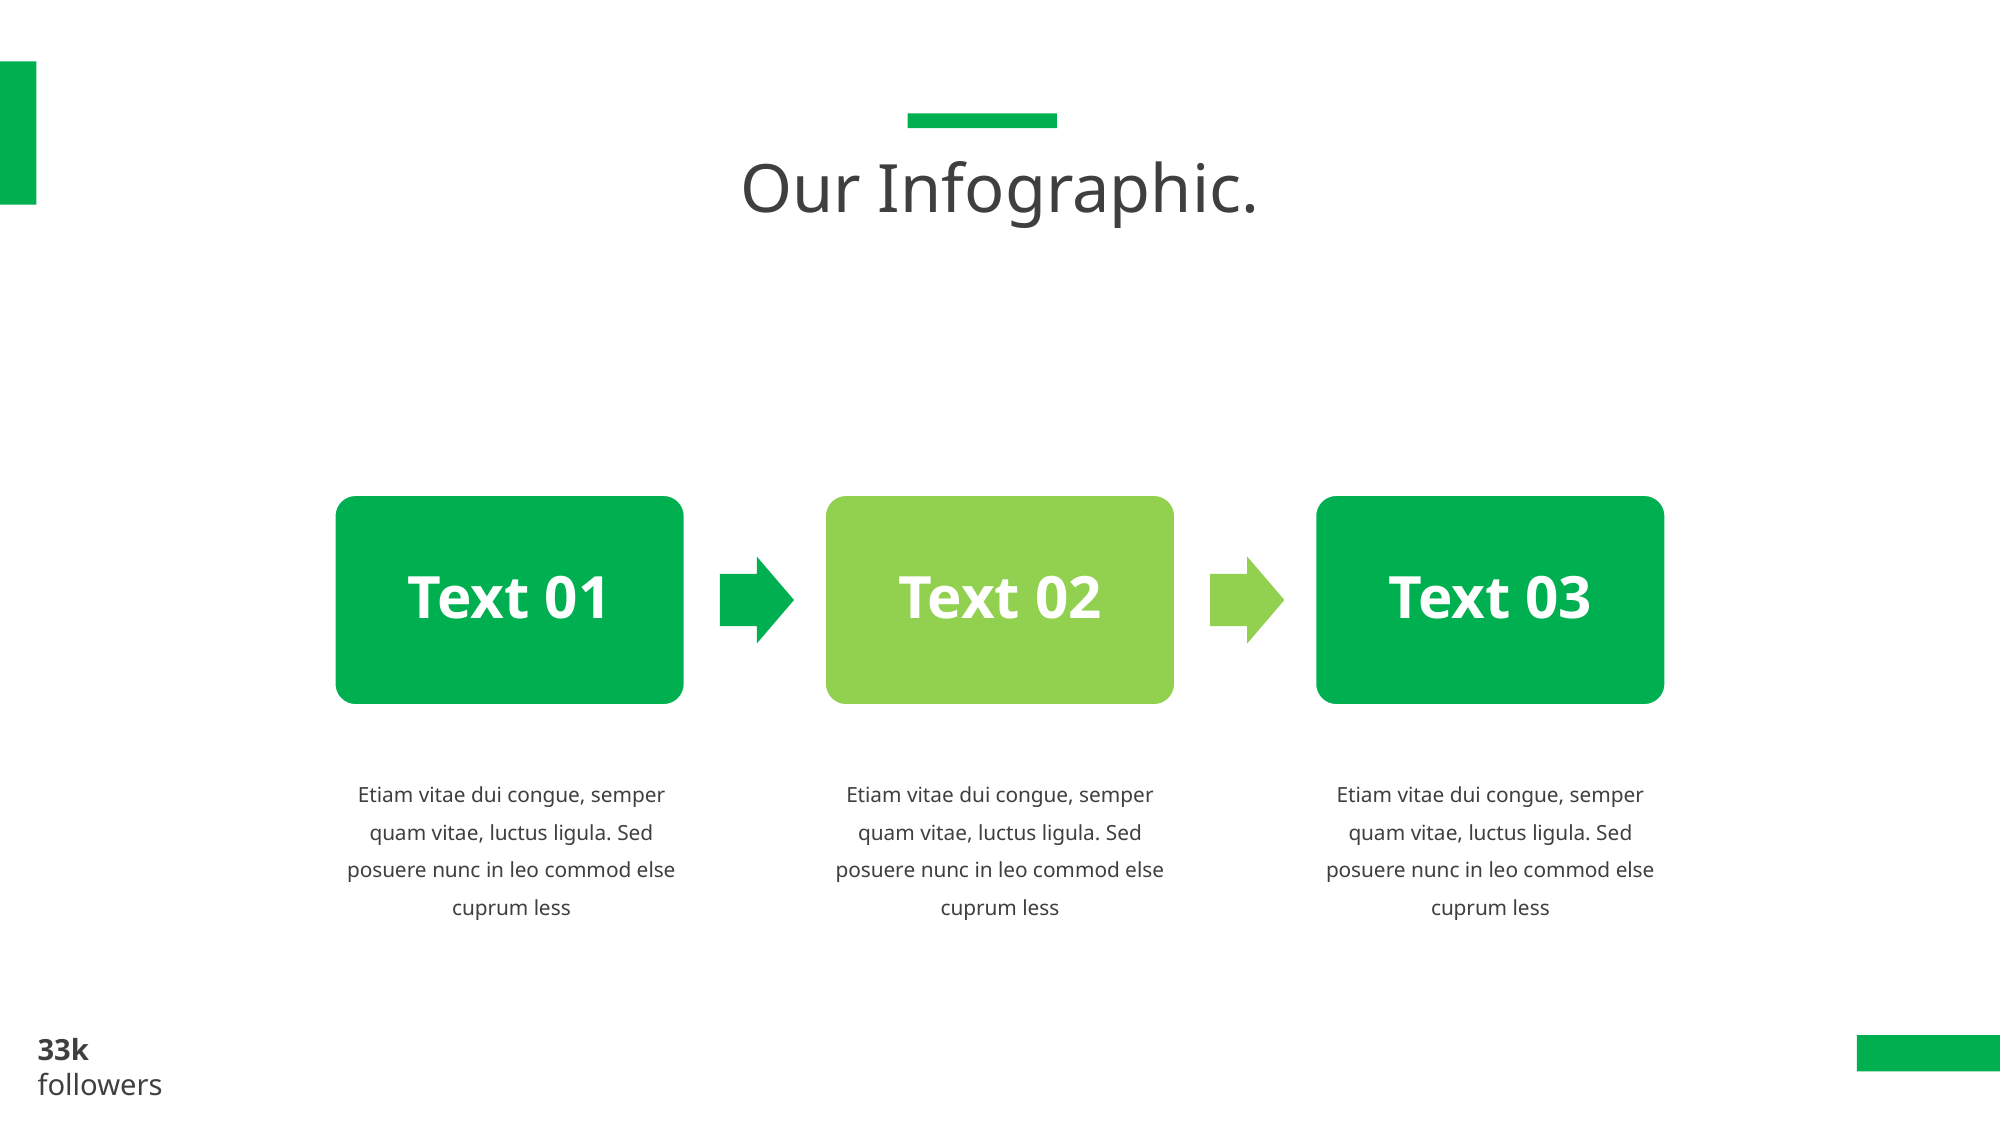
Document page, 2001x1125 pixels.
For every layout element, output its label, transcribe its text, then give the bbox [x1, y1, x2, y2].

text_box Etiam vitae dui congue, semper quam vitae, luctus ligula. Sed posuere nunc in leo commod else cuprum less [813, 761, 1187, 929]
text_box Our Infographic. [465, 138, 1535, 233]
text_box [1856, 1034, 2000, 1073]
text_box Etiam vitae dui congue, semper quam vitae, luctus ligula. Sed posuere nunc in leo commod else cuprum less [324, 761, 698, 929]
text_box [907, 112, 1058, 129]
text_box [0, 60, 37, 206]
text_box Etiam vitae dui congue, semper quam vitae, luctus ligula. Sed posuere nunc in leo commod else cuprum less [1303, 761, 1677, 929]
text_box 33k followers [22, 1023, 315, 1109]
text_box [334, 494, 1666, 706]
